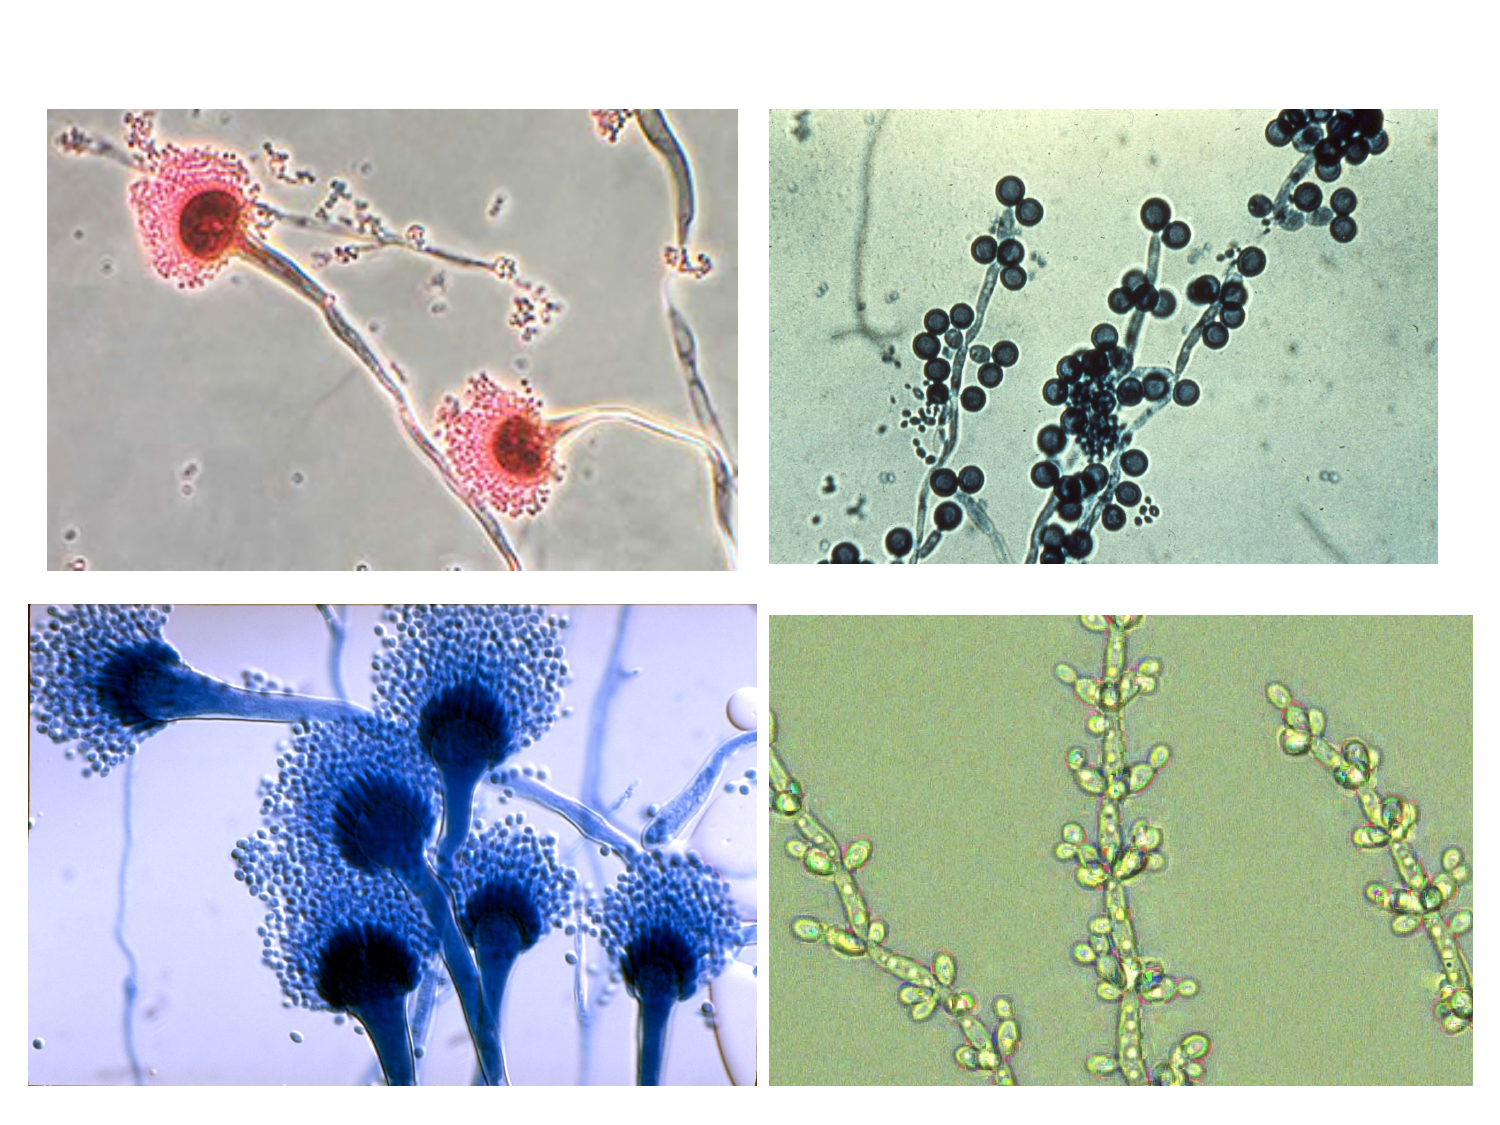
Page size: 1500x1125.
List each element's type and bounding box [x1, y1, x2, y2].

picture [28, 604, 757, 1087]
picture [769, 615, 1473, 1086]
picture [47, 109, 738, 571]
picture [769, 109, 1438, 564]
